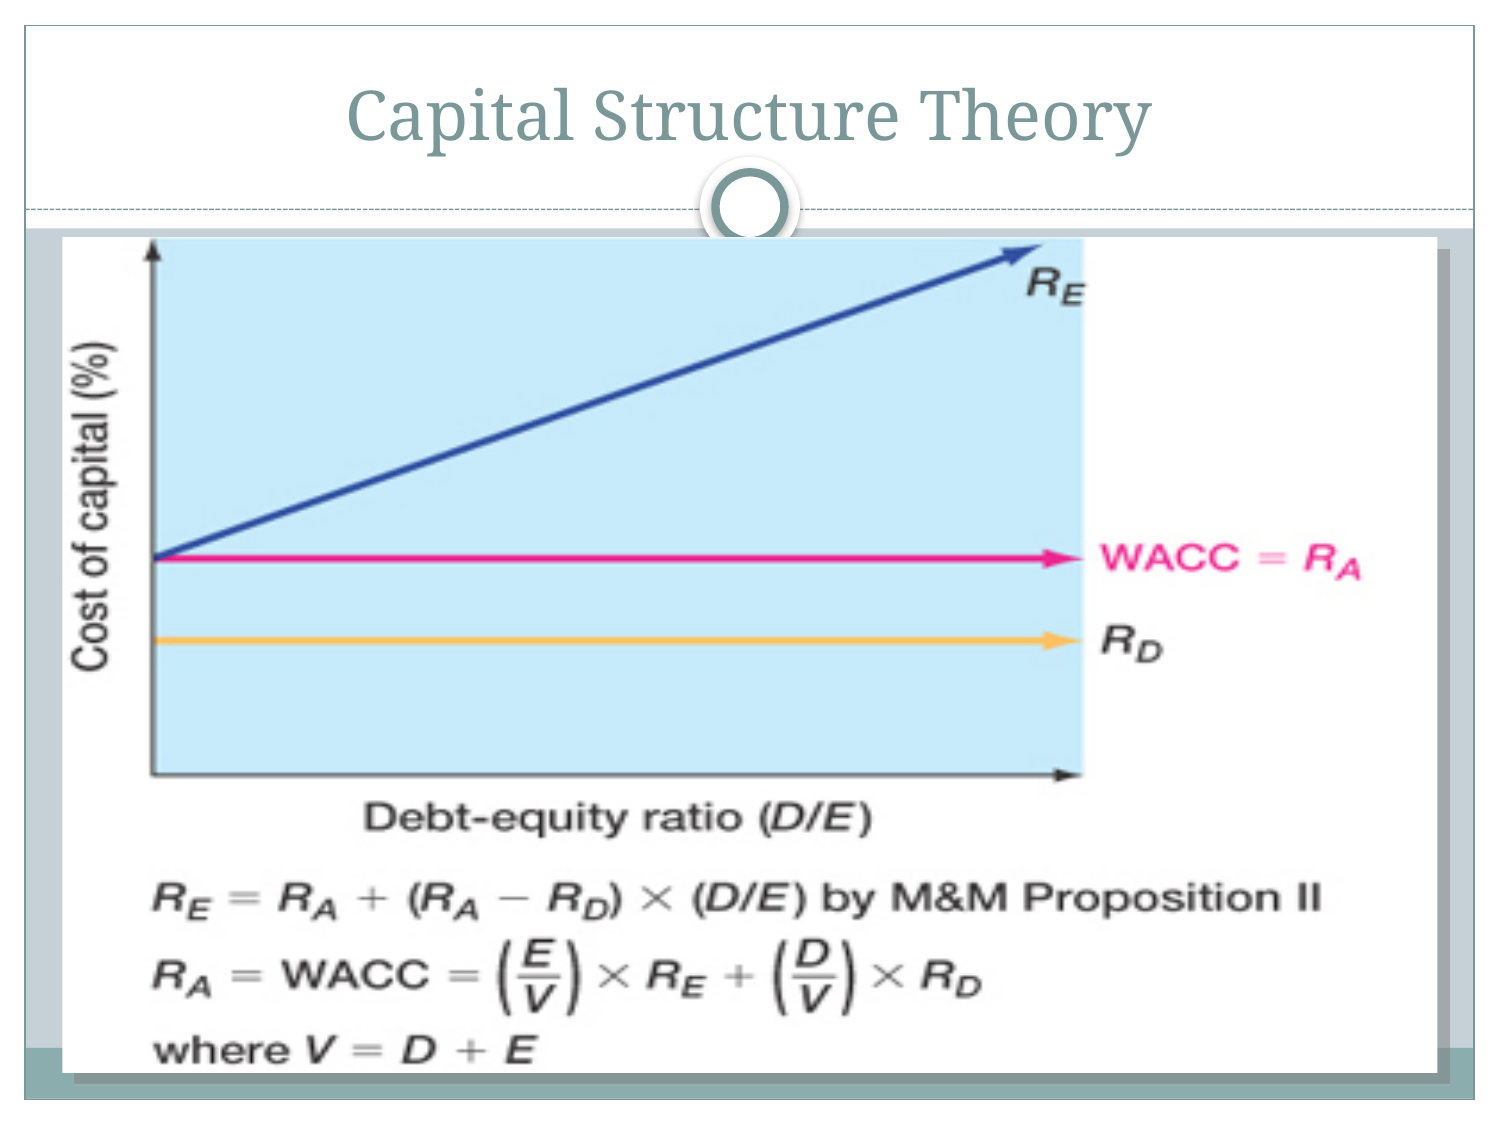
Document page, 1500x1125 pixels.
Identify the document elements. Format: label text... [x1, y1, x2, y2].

title Capital Structure Theory [49, 37, 1450, 162]
picture [62, 237, 1438, 1073]
